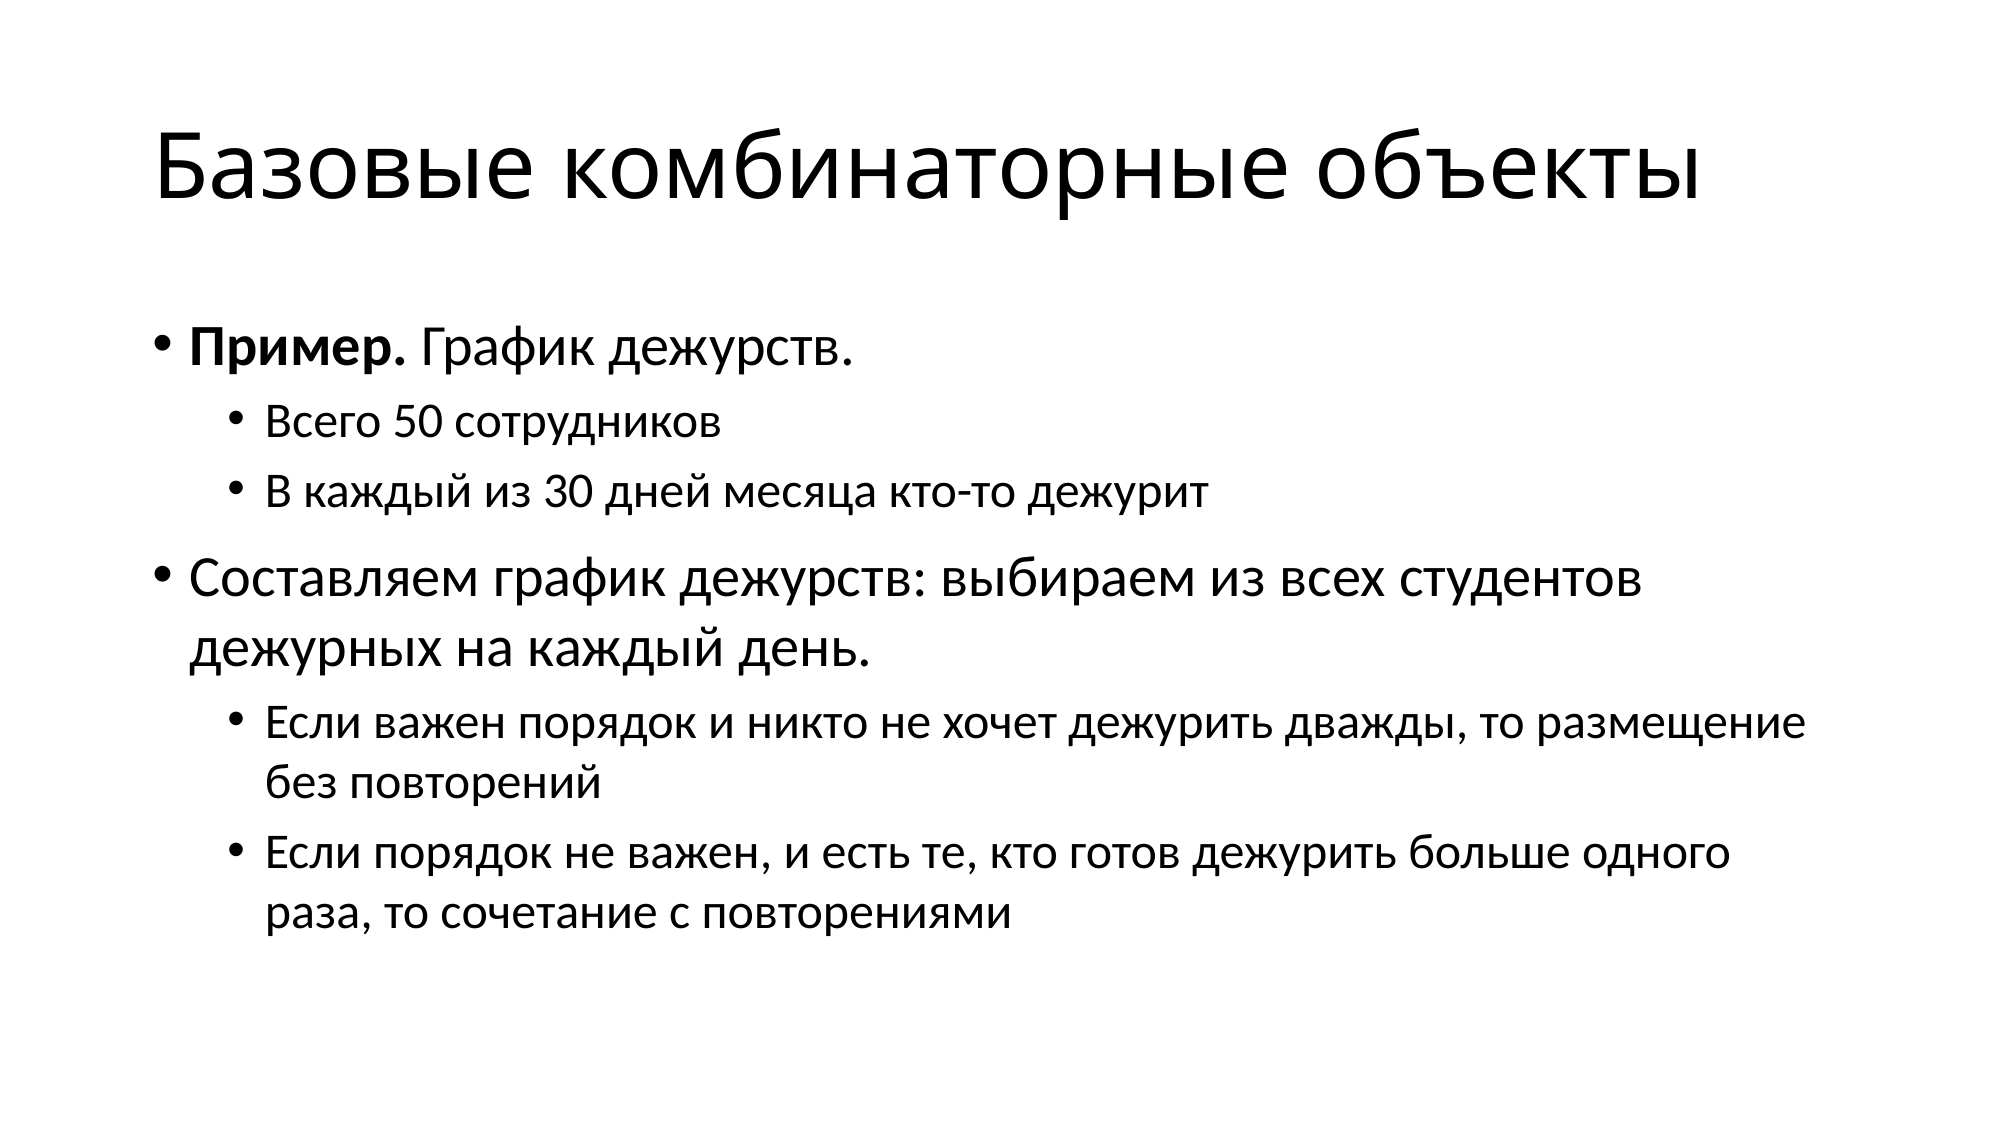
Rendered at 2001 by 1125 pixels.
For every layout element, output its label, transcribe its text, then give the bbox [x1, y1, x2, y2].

list Пример. График дежурств. Всего 50 сотрудников В каждый из 30 дней месяца кто-то дежурит Составляем график дежурств: выбираем из всех студентов дежурных на каждый день. Если важен порядок и никто не хочет дежурить дважды, то размещение без повторений Если порядок не важен, и есть те, кто готов дежурить больше одного раза, то сочетание с повторениями [137, 299, 1863, 1014]
title Базовые комбинаторные объекты [137, 59, 1863, 278]
